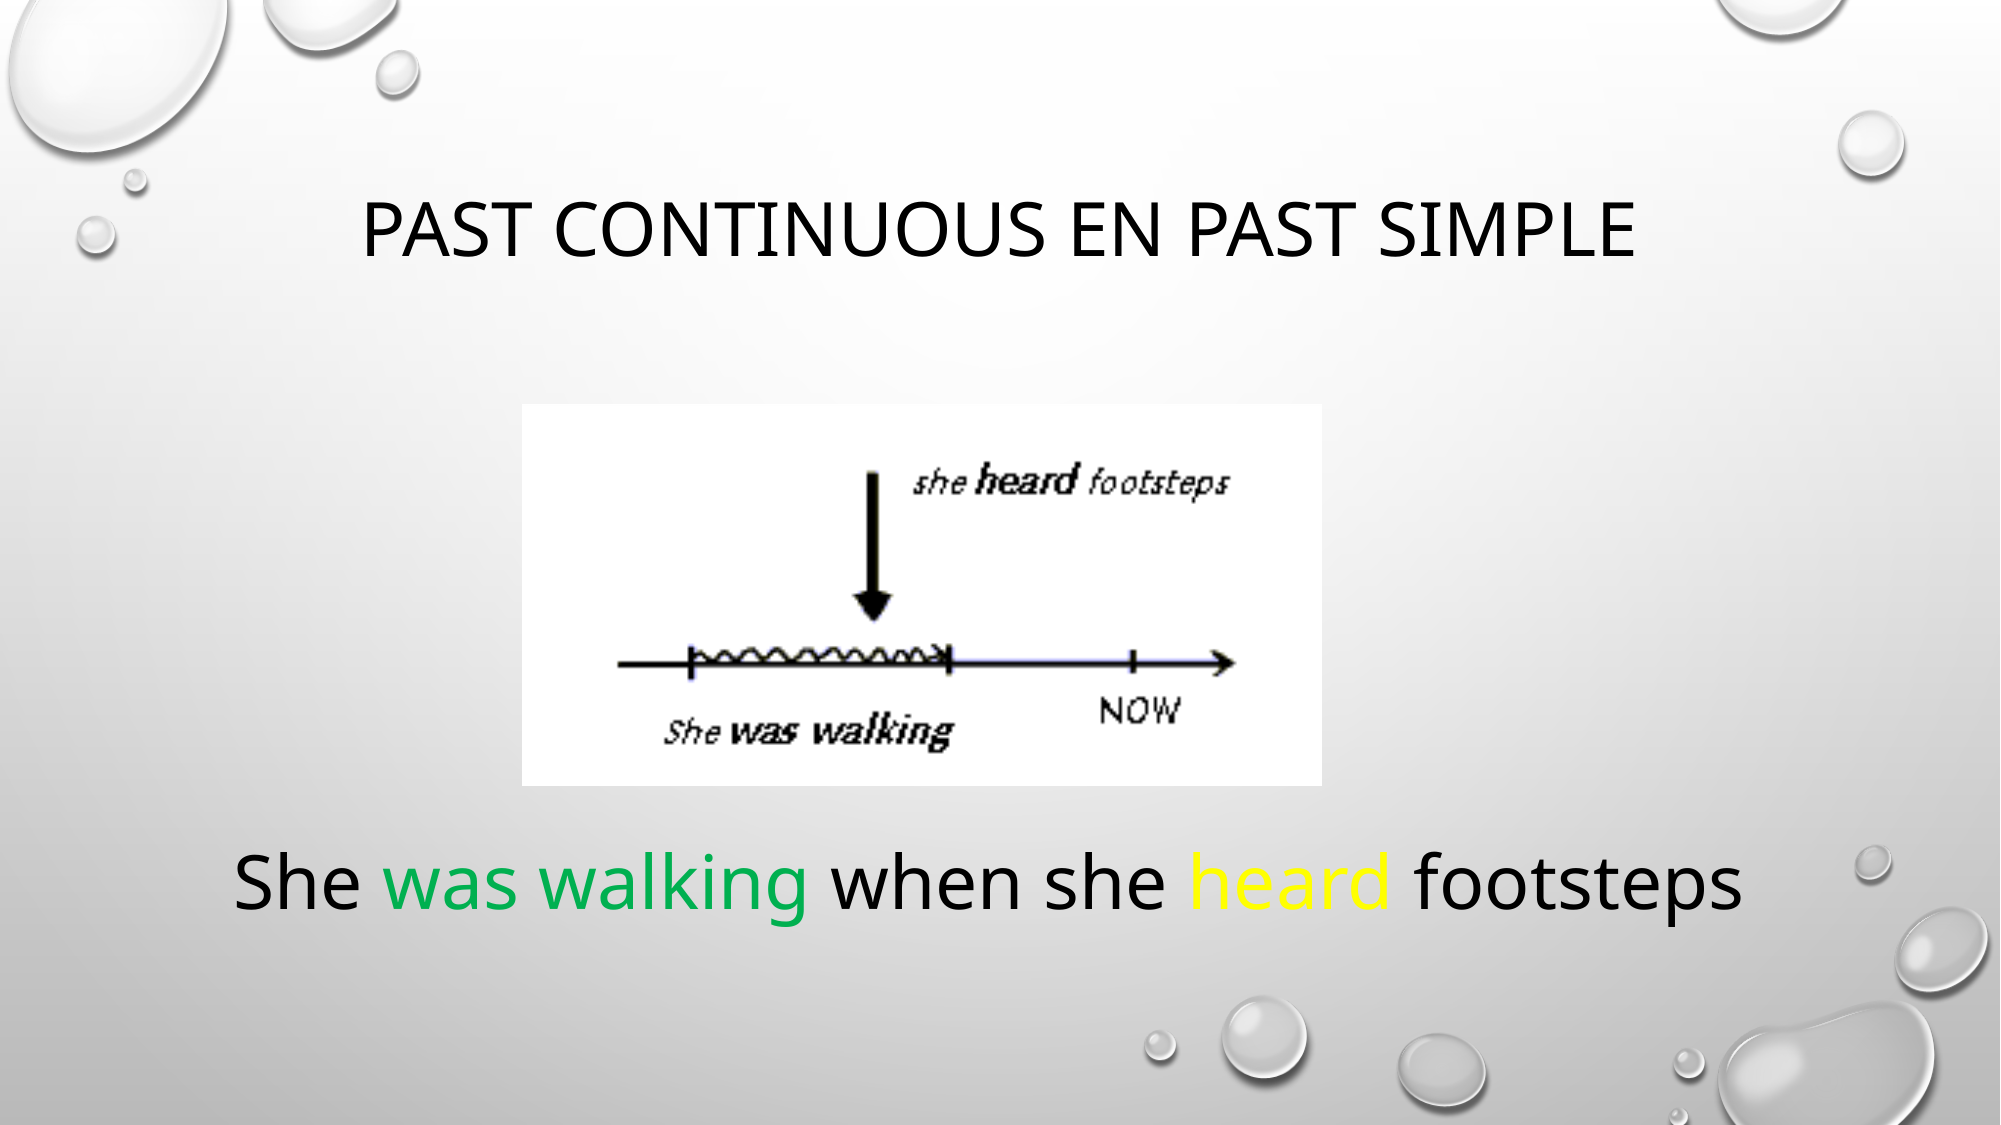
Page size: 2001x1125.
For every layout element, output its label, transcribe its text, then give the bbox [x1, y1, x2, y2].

text_box She was walking when she heard footsteps [218, 827, 1760, 932]
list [521, 404, 1322, 786]
picture [0, 0, 2000, 1125]
title Past continuous en past simple [149, 101, 1851, 364]
